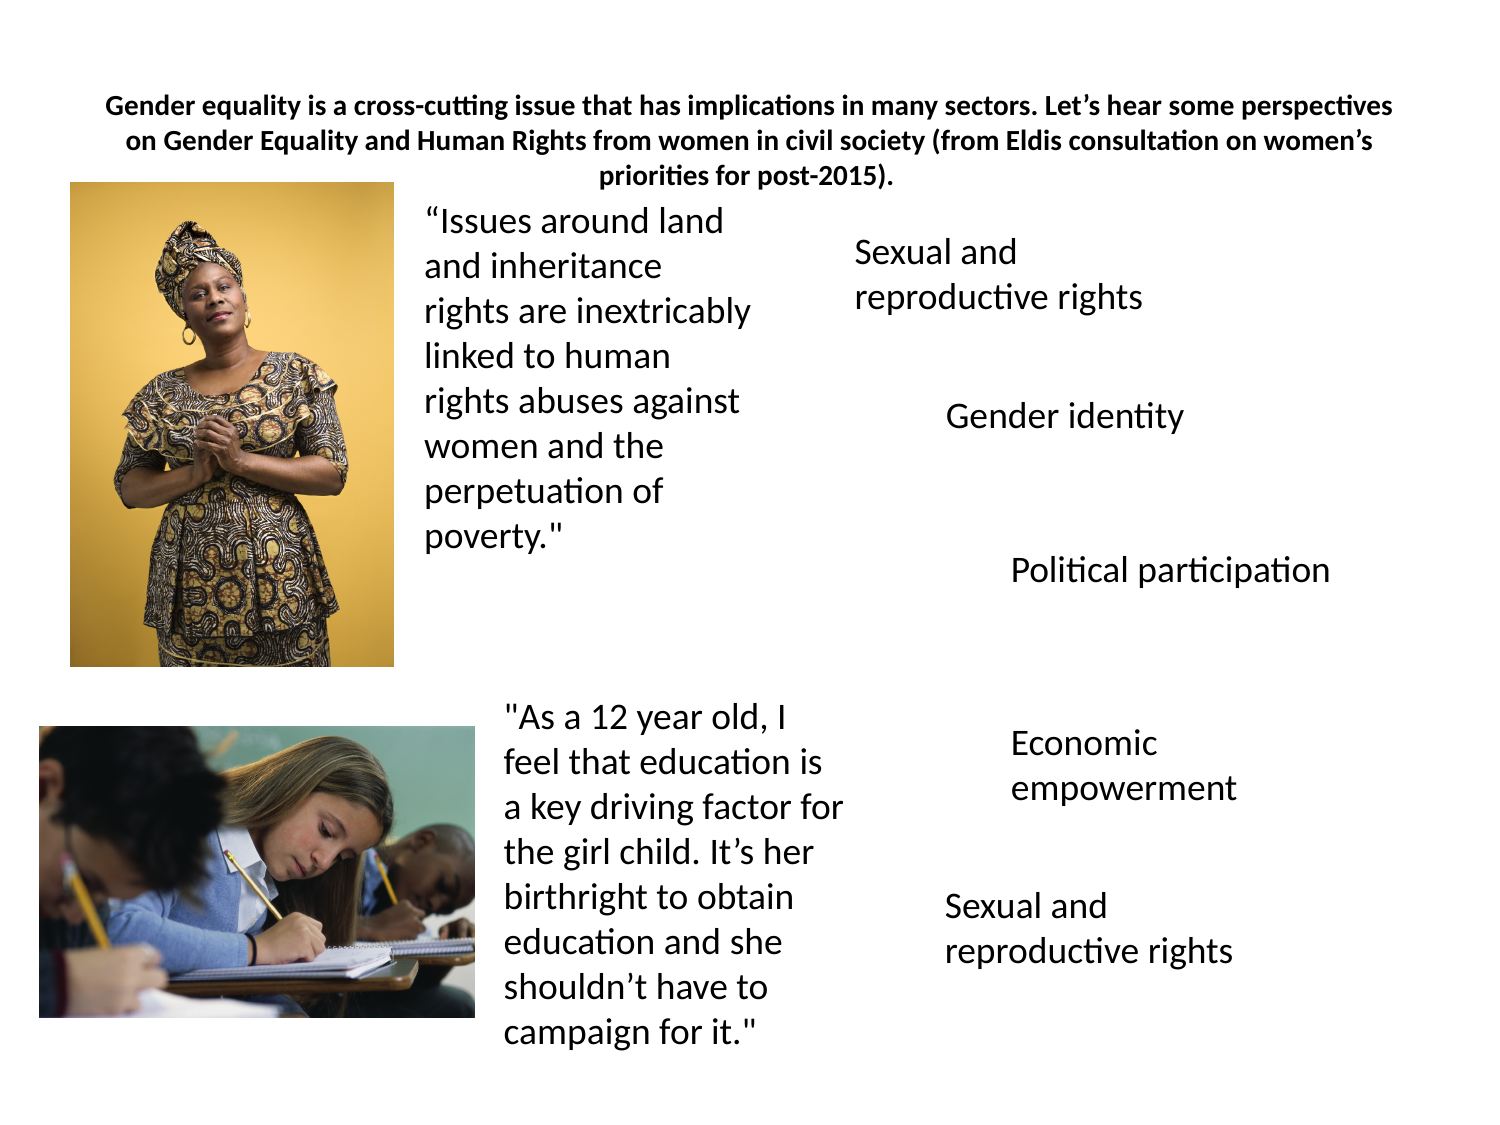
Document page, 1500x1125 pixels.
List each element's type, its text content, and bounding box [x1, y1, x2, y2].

text_box Sexual and reproductive rights [930, 873, 1303, 979]
text_box Political participation [996, 537, 1369, 598]
text_box Economic empowerment [996, 710, 1320, 815]
title Gender equality is a cross-cutting issue that has implications in many sectors. Let’s hear some perspectives on Gender Equality and Human Rights from women in civil society (from Eldis consultation on women’s priorities for post-2015). [75, 45, 1425, 233]
text_box “Issues around land and inheritance rights are inextricably linked to human rights abuses against women and the perpetuation of poverty." [409, 189, 768, 564]
picture [70, 182, 395, 667]
text_box Sexual and reproductive rights [839, 219, 1212, 325]
text_box "As a 12 year old, I feel that education is a key driving factor for the girl child. It’s her birthright to obtain education and she shouldn’t have to campaign for it." [488, 684, 861, 1059]
text_box Gender identity [931, 383, 1304, 444]
picture [39, 726, 476, 1018]
